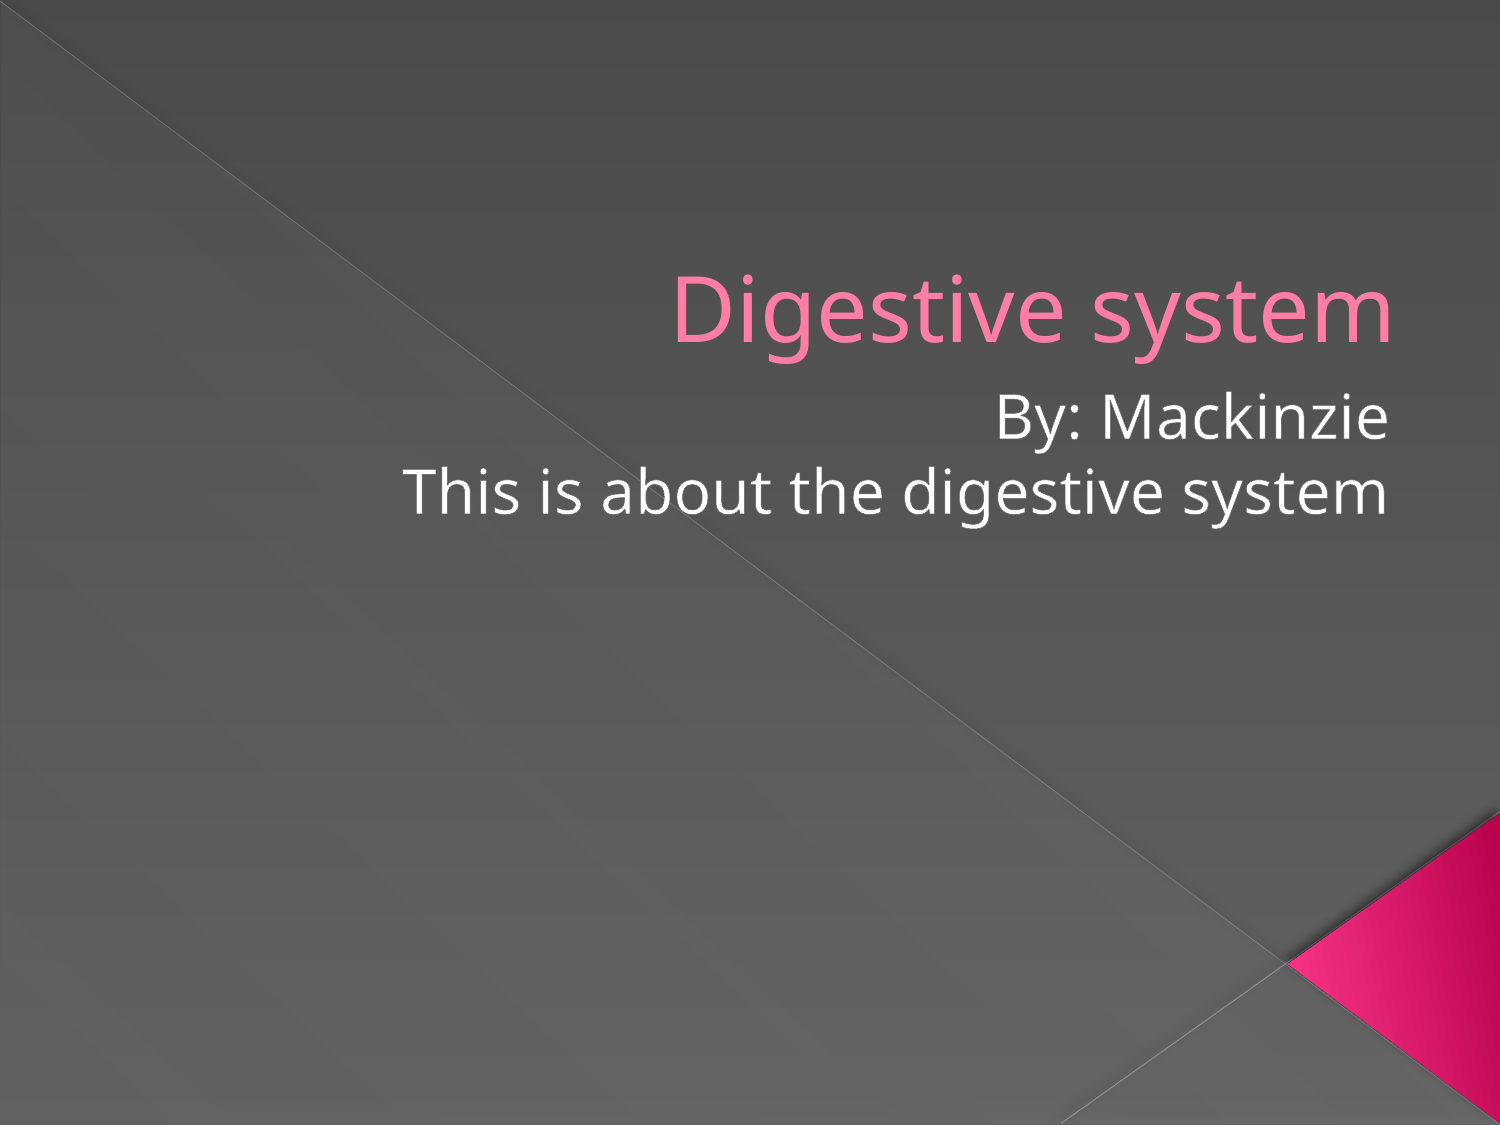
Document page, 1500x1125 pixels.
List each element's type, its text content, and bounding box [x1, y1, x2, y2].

subtitle By: Mackinzie This is about the digestive system [88, 369, 1412, 657]
title Digestive system [88, 127, 1412, 369]
